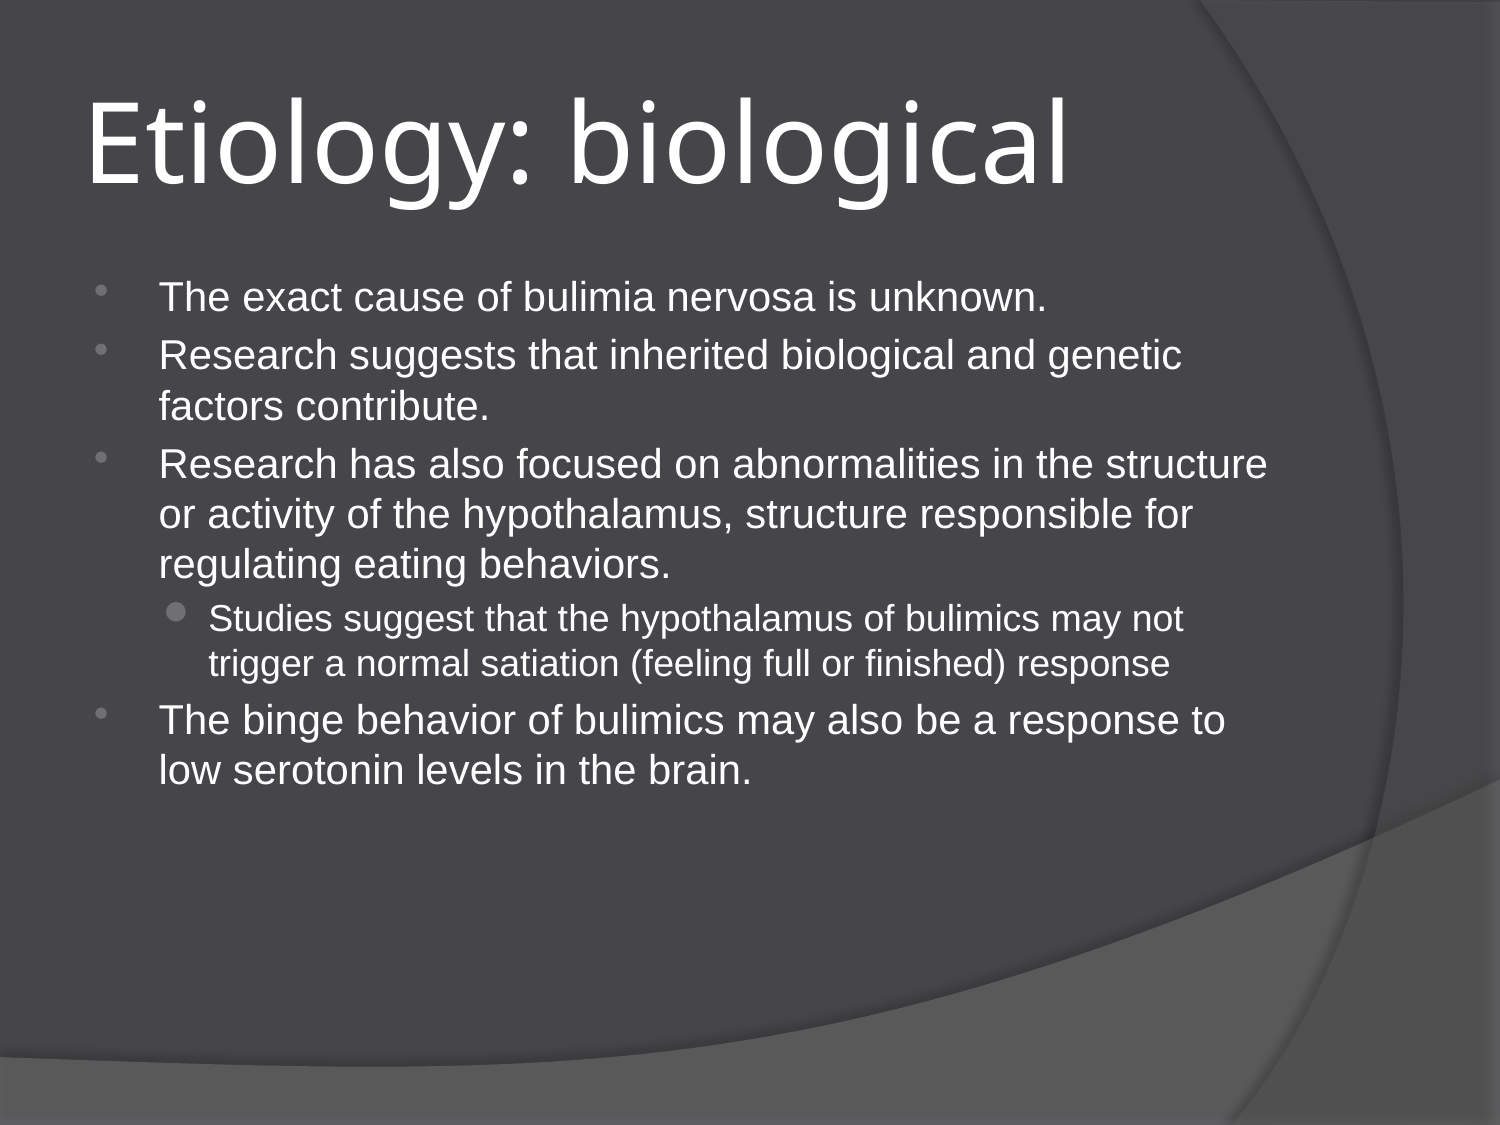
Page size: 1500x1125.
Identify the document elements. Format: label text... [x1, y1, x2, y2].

list The exact cause of bulimia nervosa is unknown. Research suggests that inherited biological and genetic factors contribute. Research has also focused on abnormalities in the structure or activity of the hypothalamus, structure responsible for regulating eating behaviors. Studies suggest that the hypothalamus of bulimics may not trigger a normal satiation (feeling full or finished) response The binge behavior of bulimics may also be a response to low serotonin levels in the brain. [75, 262, 1300, 1005]
title Etiology: biological [75, 45, 1300, 233]
